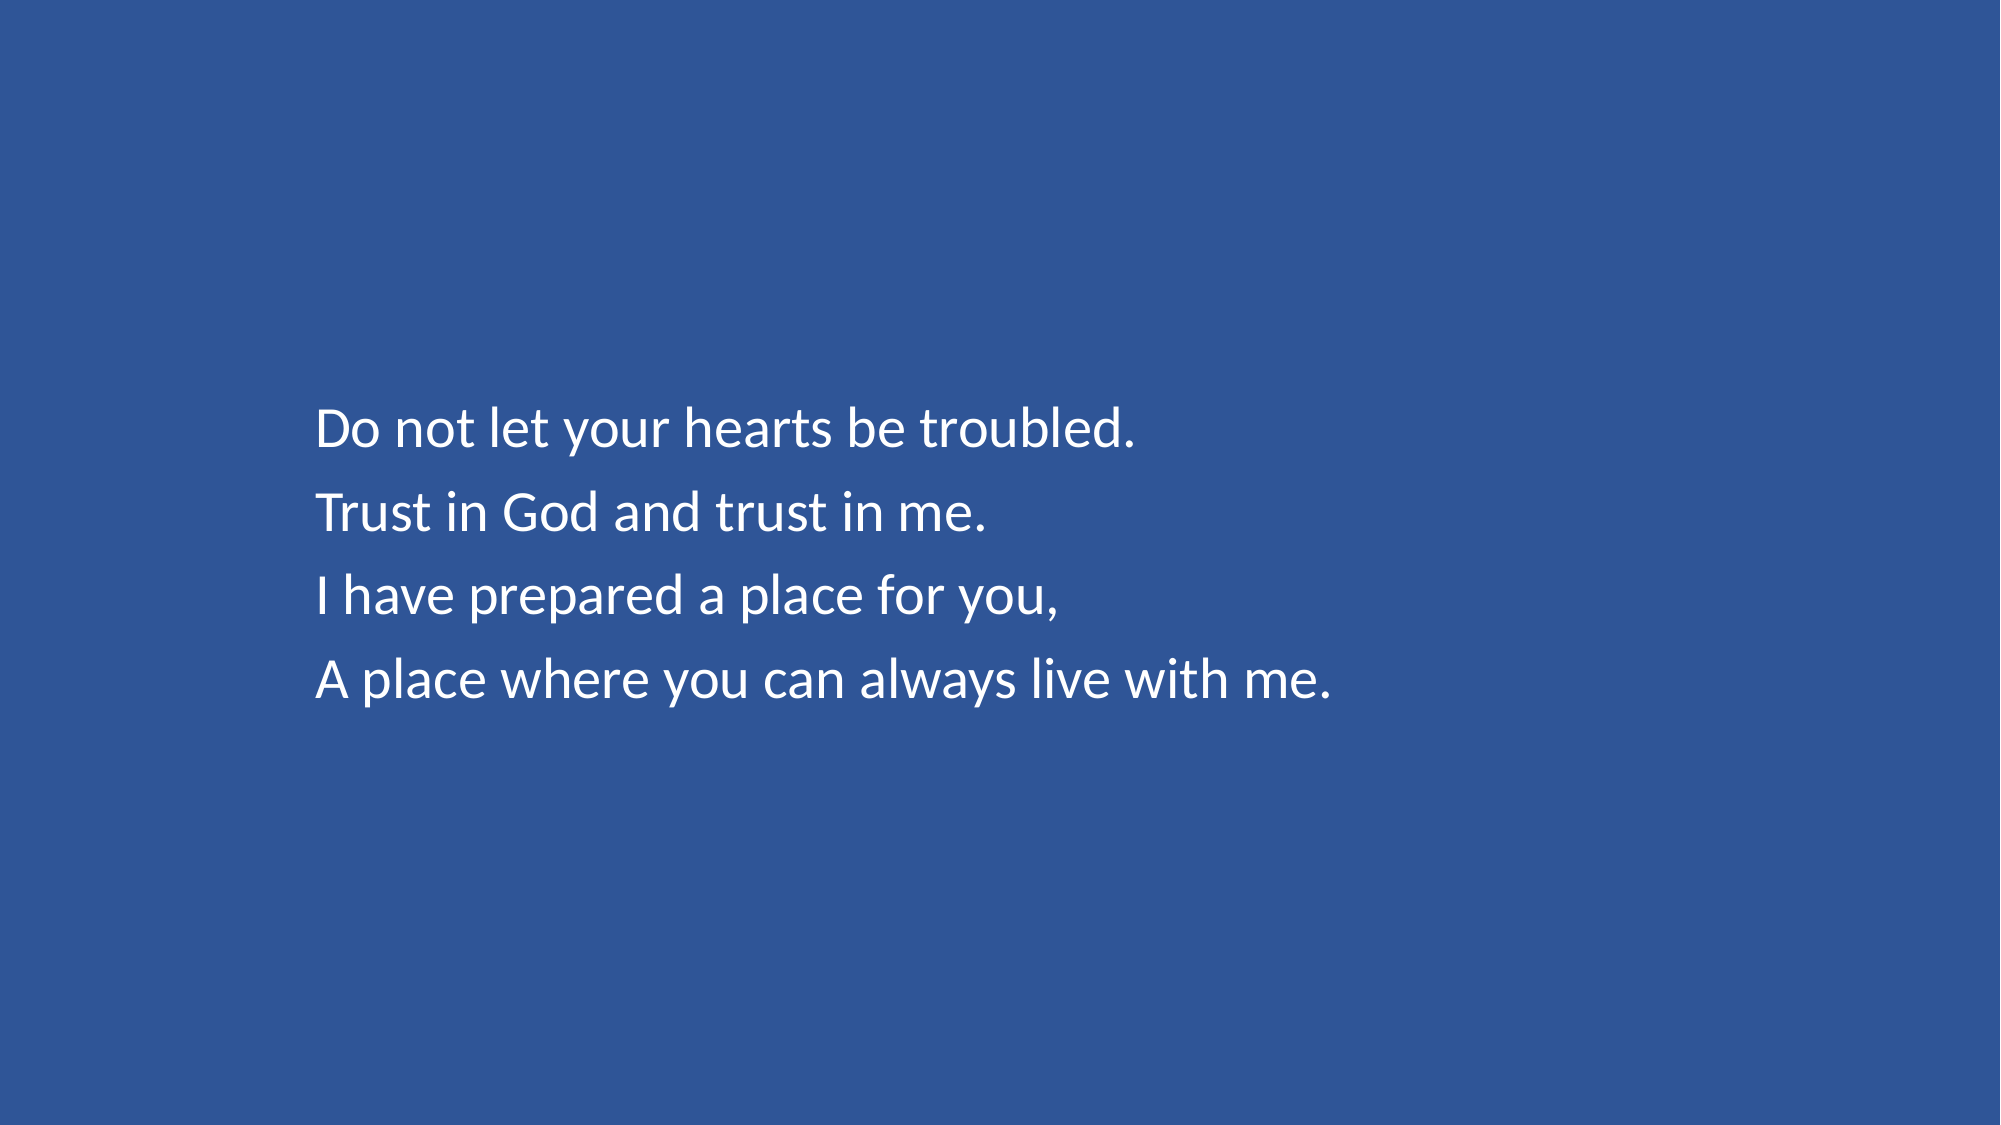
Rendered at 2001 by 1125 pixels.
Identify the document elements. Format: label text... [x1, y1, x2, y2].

list Do not let your hearts be troubled. Trust in God and trust in me. I have prepared a place for you, A place where you can always live with me. [300, 389, 1700, 736]
